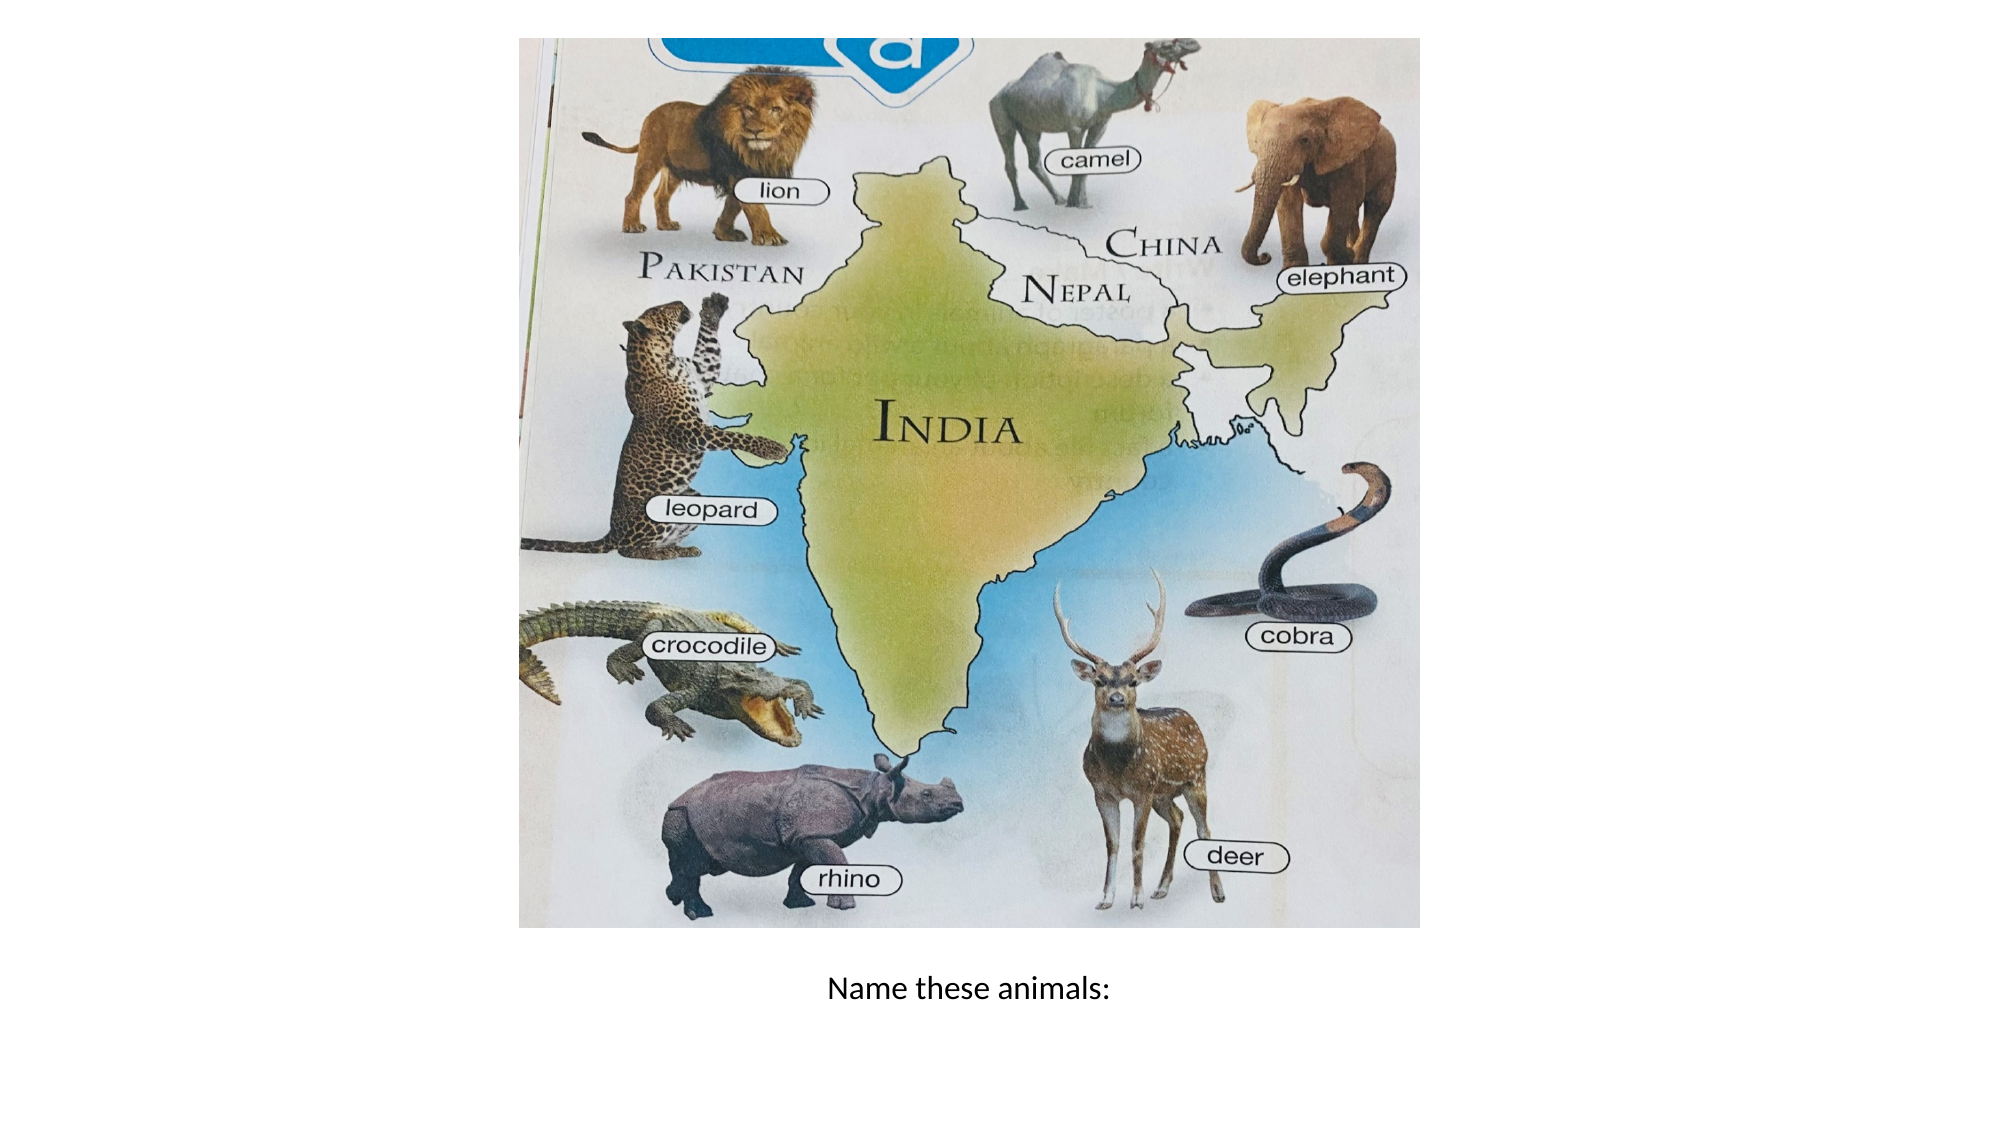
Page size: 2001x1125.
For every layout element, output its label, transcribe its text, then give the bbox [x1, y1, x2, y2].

subtitle Name these animals: [519, 963, 1420, 1059]
picture [519, 38, 1420, 928]
picture [870, 38, 922, 69]
